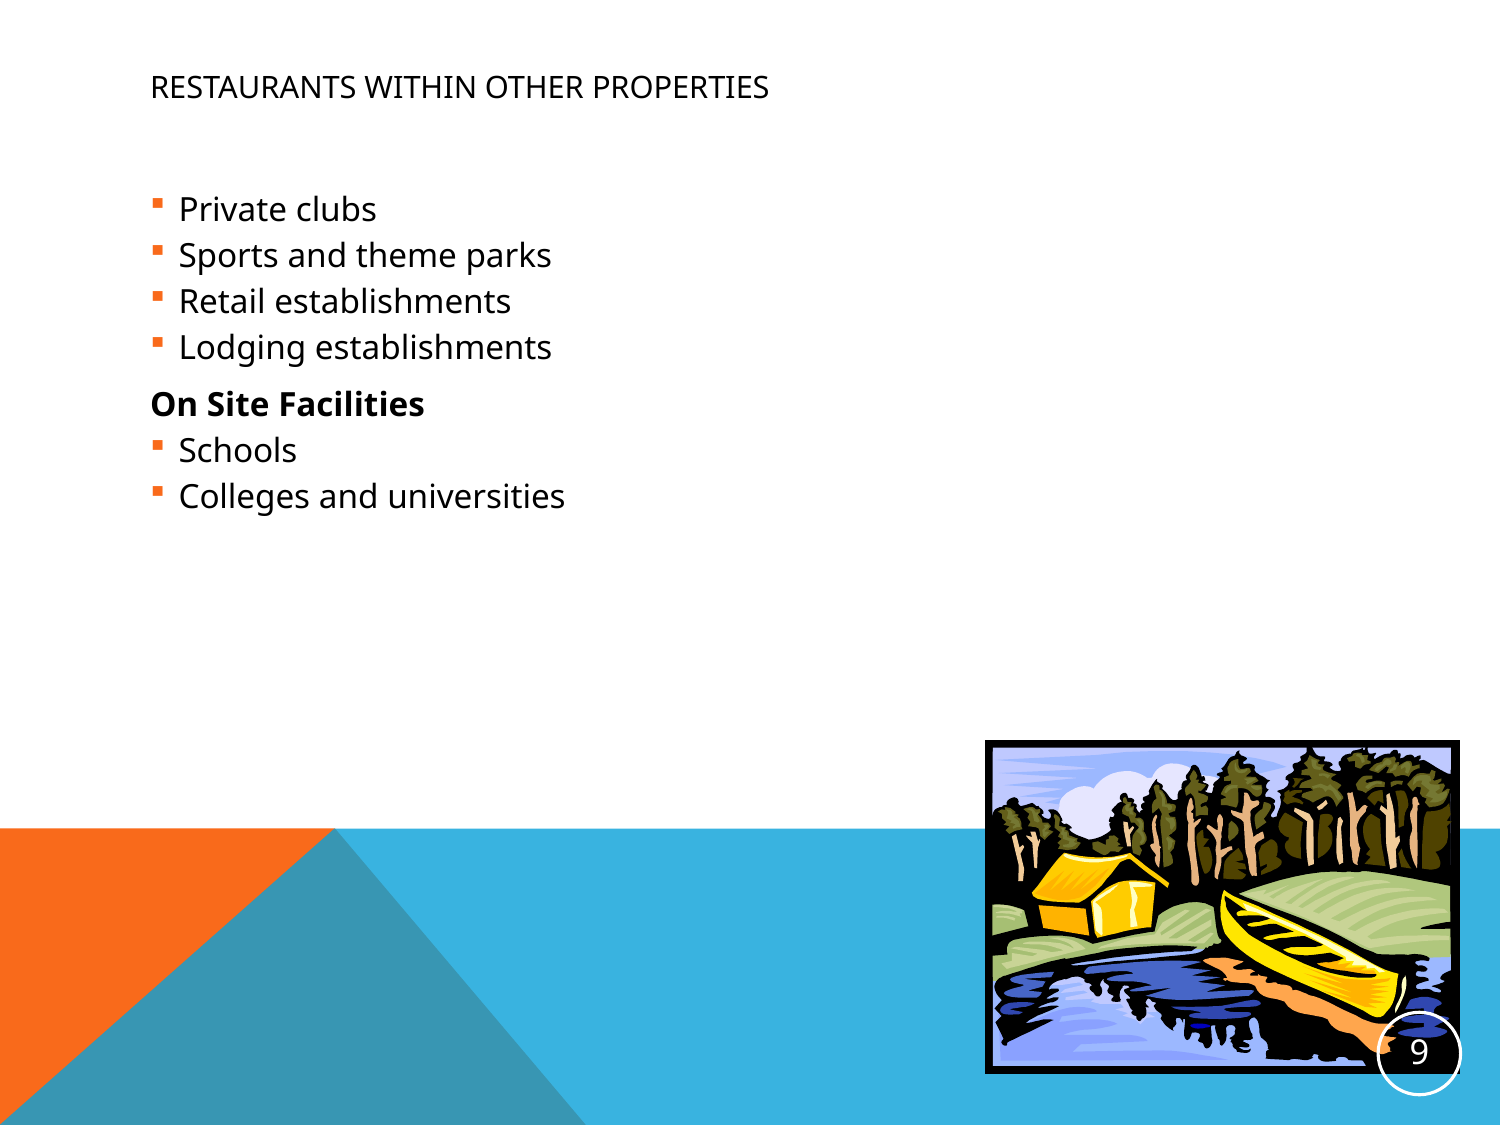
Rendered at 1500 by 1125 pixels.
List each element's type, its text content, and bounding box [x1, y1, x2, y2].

title Restaurants within other properties [135, 60, 1369, 150]
list Private clubs Sports and theme parks Retail establishments Lodging establishments On Site Facilities Schools Colleges and universities [135, 180, 1369, 768]
slide_number 9 [1392, 1087, 1446, 1097]
picture [985, 734, 1466, 1080]
